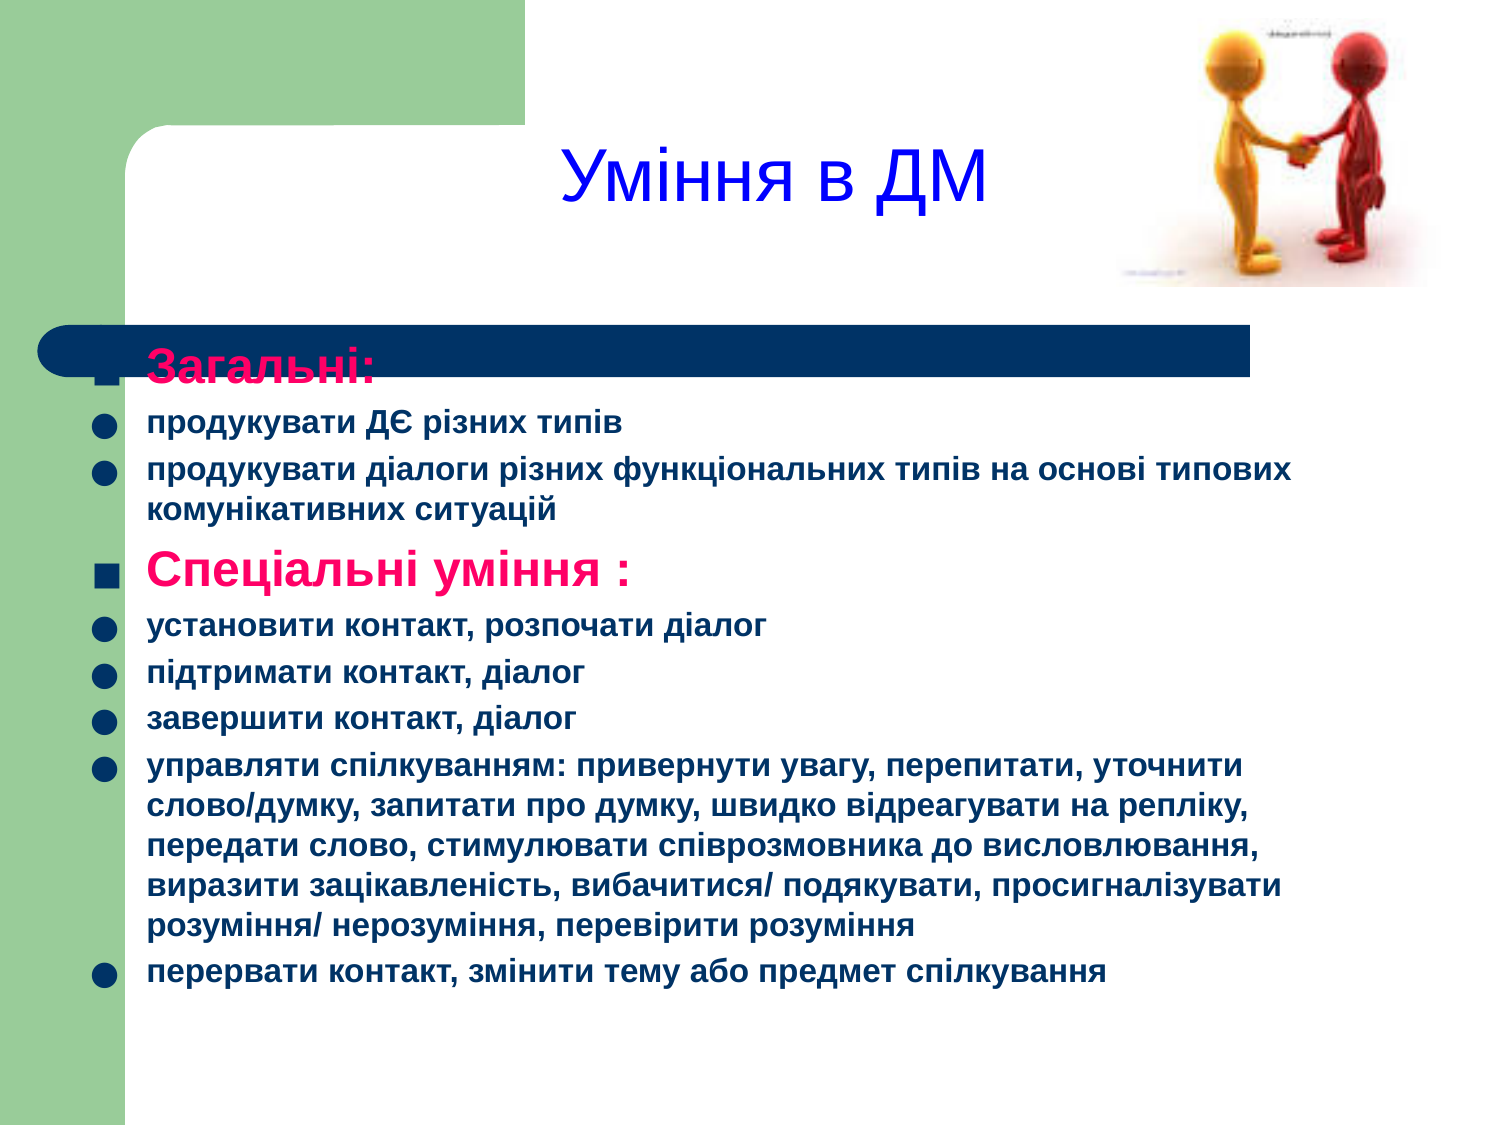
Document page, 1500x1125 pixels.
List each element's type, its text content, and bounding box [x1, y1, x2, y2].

picture [1115, 18, 1473, 287]
list Загальні: продукувати ДЄ різних типів продукувати діалоги різних функціональних типів на основі типових комунікативних ситуацій Спеціальні уміння : установити контакт, розпочати діалог підтримати контакт, діалог завершити контакт, діалог управляти спілкуванням: привернути увагу, перепитати, уточнити слово/думку, запитати про думку, швидко відреагувати на репліку, передати слово, стимулювати співрозмовника до висловлювання, виразити зацікавленість, вибачитися/ подякувати, просигналізувати розуміння/ нерозуміння, перевірити розуміння перервати контакт, змінити тему або предмет спілкування [75, 326, 1425, 1005]
title Уміння в ДМ [125, 125, 1110, 229]
